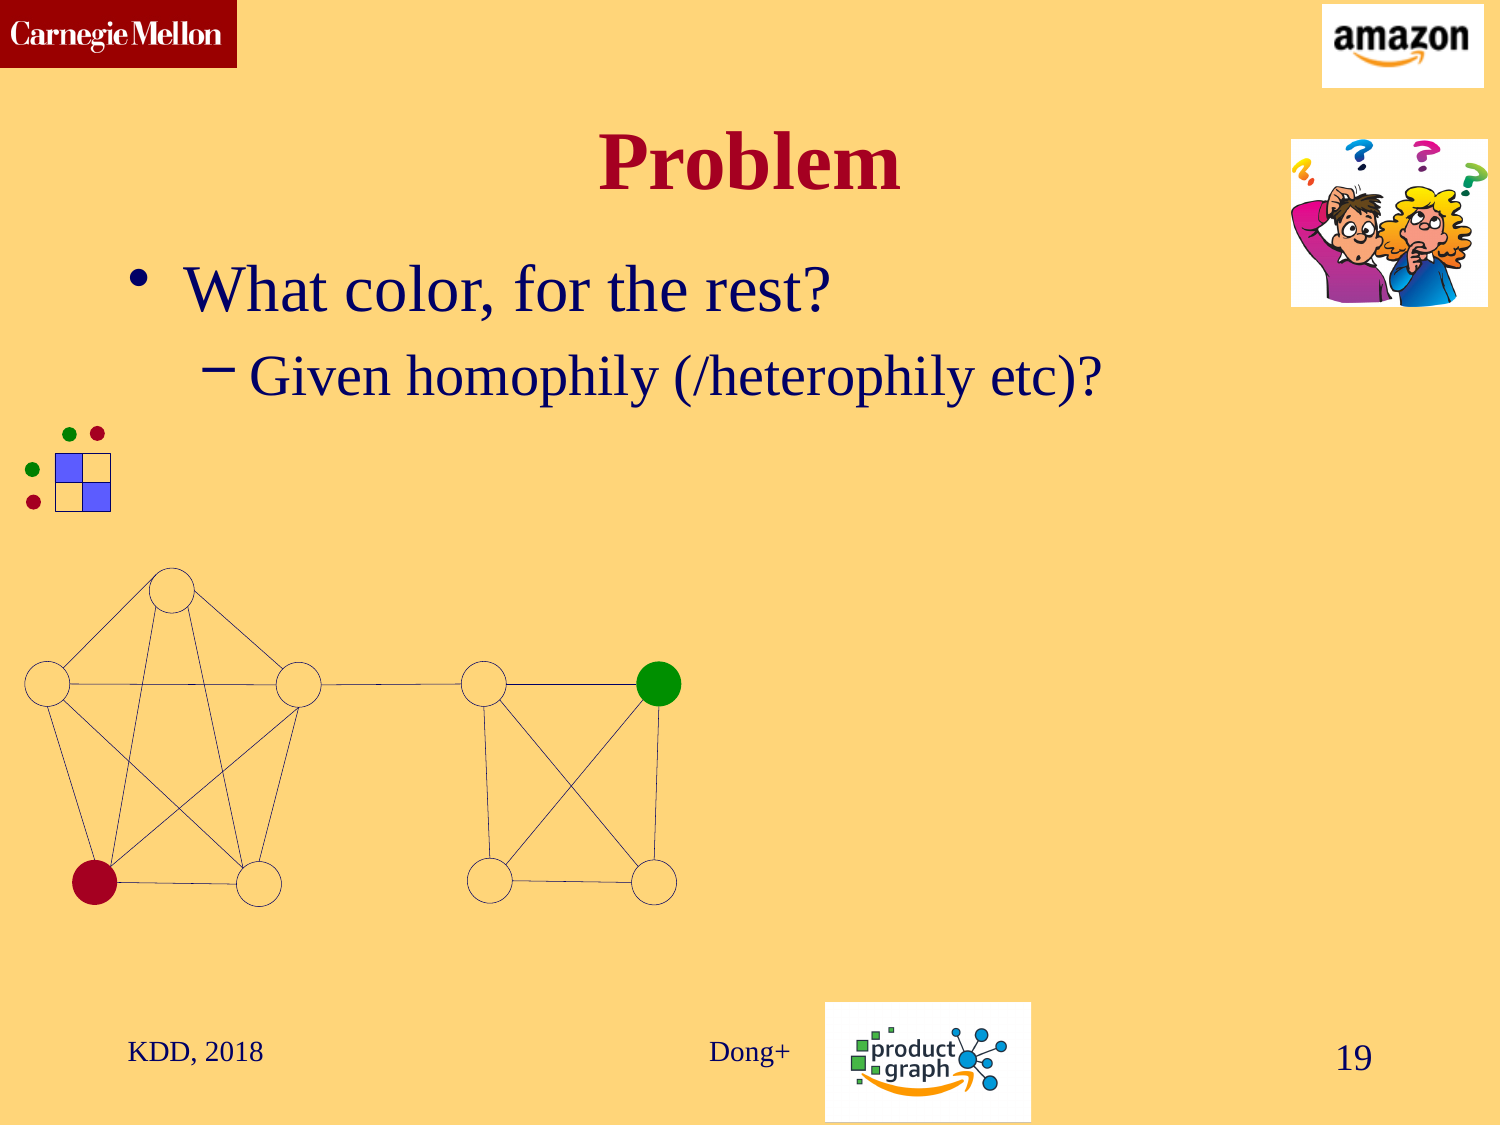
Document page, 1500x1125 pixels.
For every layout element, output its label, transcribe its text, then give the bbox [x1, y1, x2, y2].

picture [1322, 4, 1484, 88]
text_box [24, 425, 111, 512]
list What color, for the rest? Given homophily (/heterophily etc)? [112, 237, 1168, 1001]
picture [1291, 139, 1489, 307]
slide_number KDD, 2018 [112, 1024, 426, 1101]
slide_number 19 [1074, 1024, 1388, 1101]
footer Dong+ [512, 1024, 988, 1101]
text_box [24, 567, 682, 907]
picture [0, 0, 237, 68]
title Problem [112, 99, 1388, 213]
